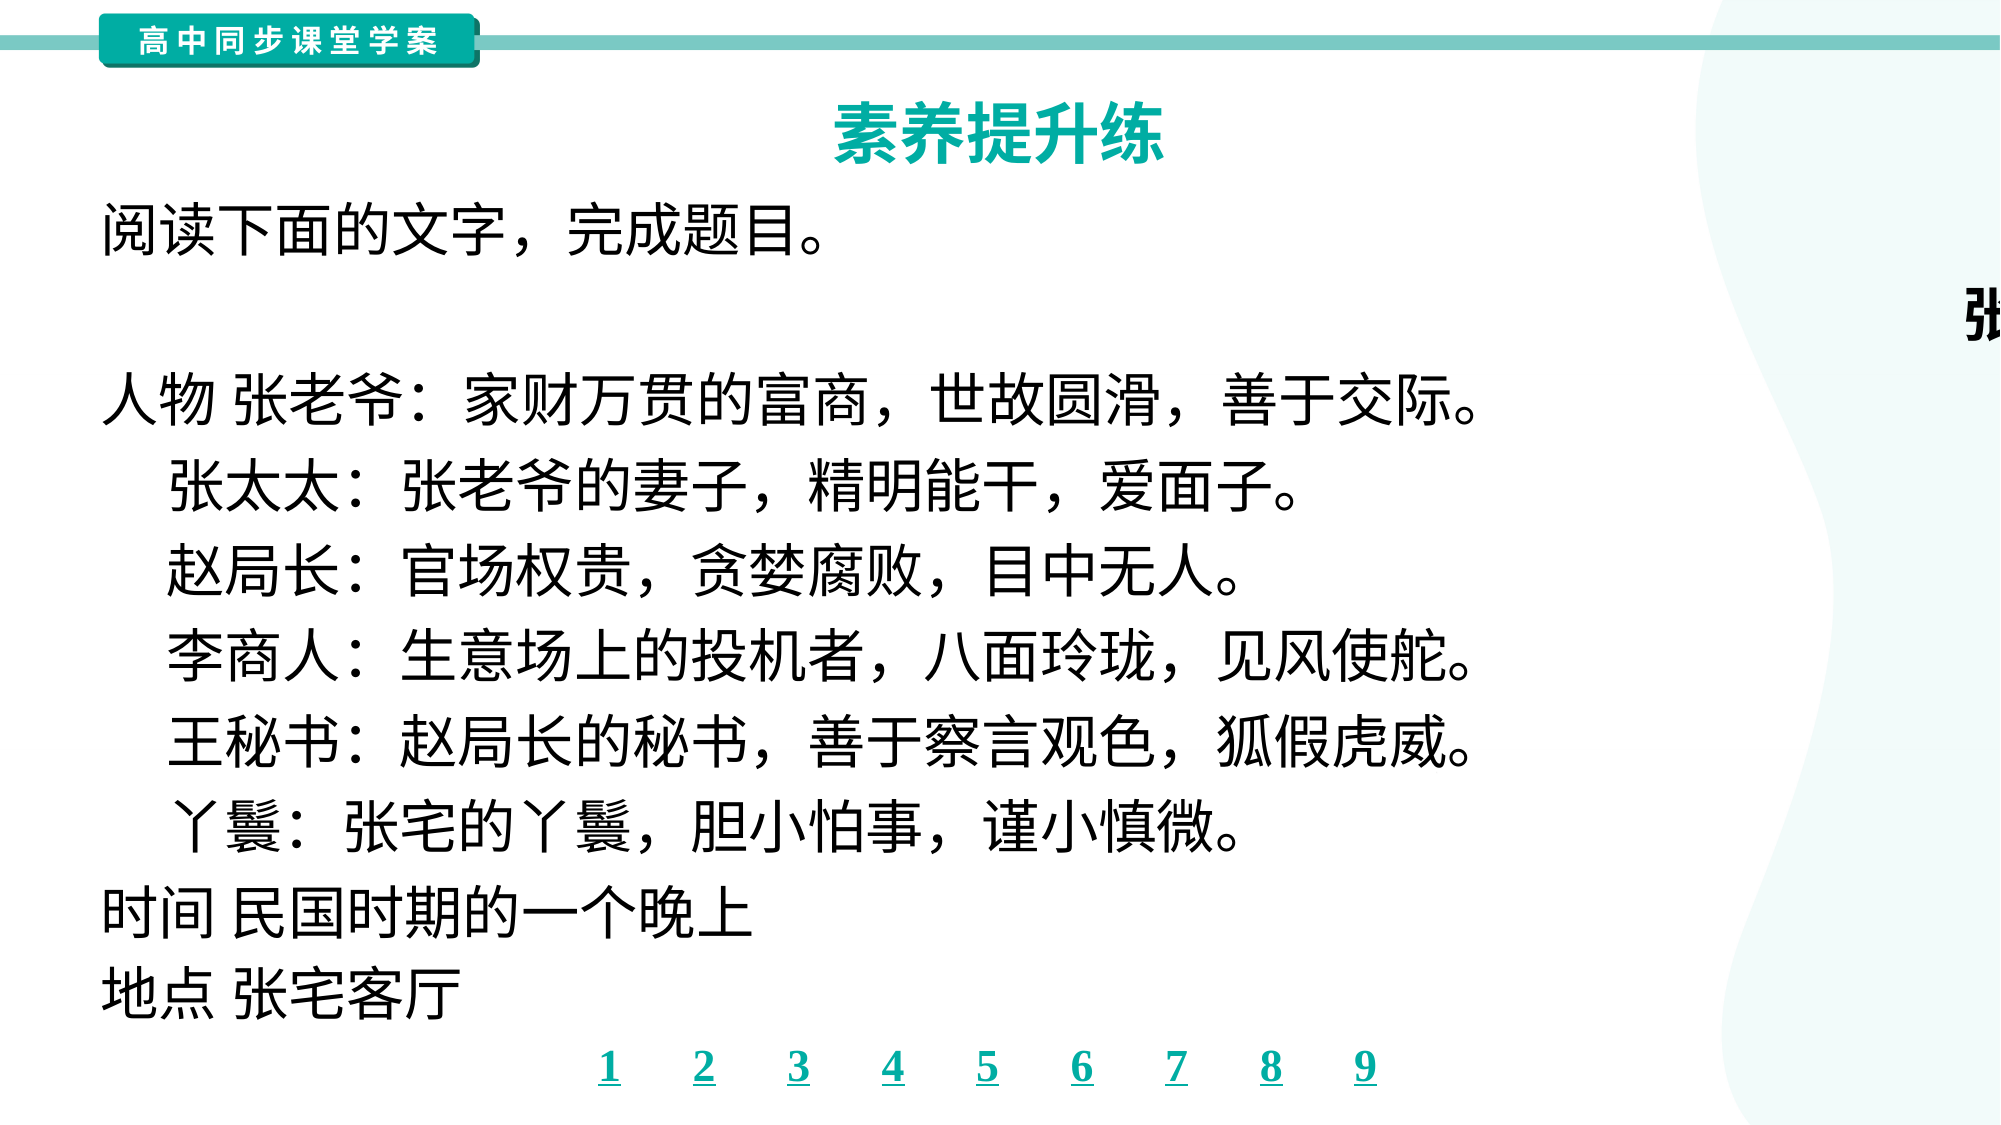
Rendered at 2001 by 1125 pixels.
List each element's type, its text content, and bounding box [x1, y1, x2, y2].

picture [0, 0, 2000, 1125]
text_box 阅读下面的文字，完成题目。 张宅晚宴 人物 张老爷：家财万贯的富商，世故圆滑，善于交际。 张太太：张老爷的妻子，精明能干，爱面子。 赵局长：官场权贵，贪婪腐败，目中无人。 李商人：生意场上的投机者，八面玲珑，见风使舵。 王秘书：赵局长的秘书，善于察言观色，狐假虎威。 丫鬟：张宅的丫鬟，胆小怕事，谨小慎微。 时间 民国时期的一个晚上 地点 张宅客厅#10 [100, 177, 1899, 1021]
text_box 素养提升练 [100, 76, 1899, 167]
